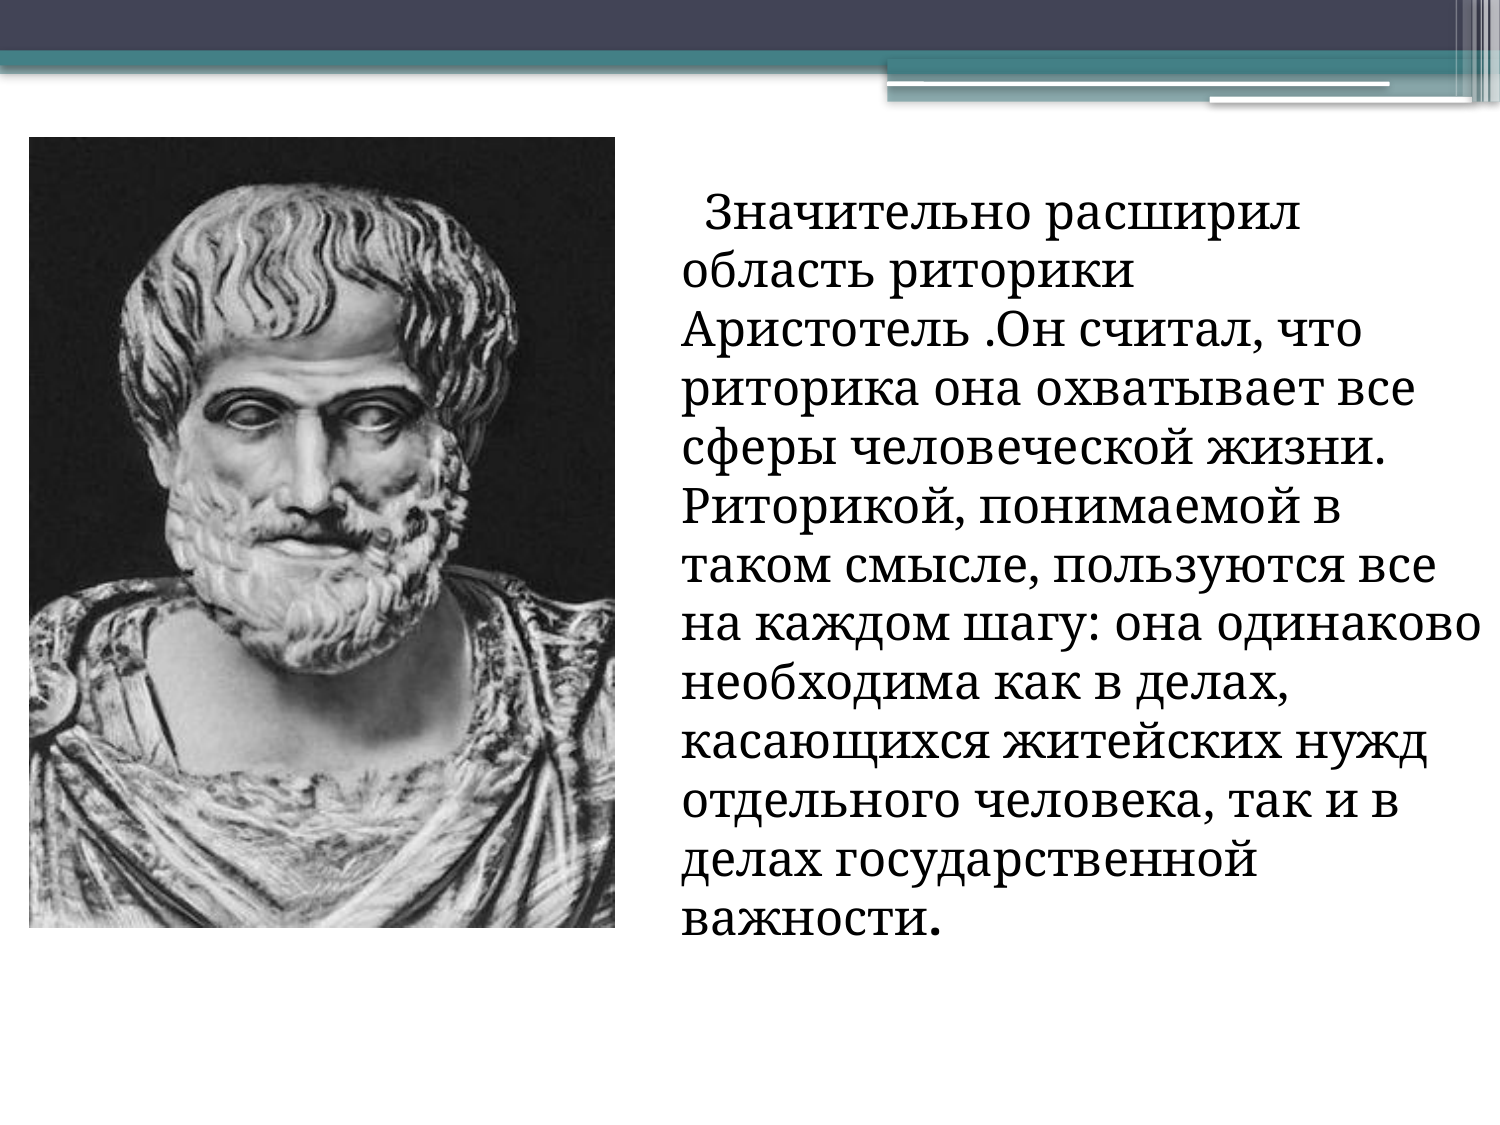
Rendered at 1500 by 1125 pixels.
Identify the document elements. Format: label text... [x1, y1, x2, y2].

list Значительно расширил область риторики Аристотель .Он считал, что риторика она охватывает все сферы человеческой жизни. Риторикой, понимаемой в таком смысле, пользуются все на каждом шагу: она одинаково необходима как в делах, касающихся житейских нужд отдельного человека, так и в делах государственной важности. [608, 172, 1500, 953]
picture [29, 136, 615, 928]
